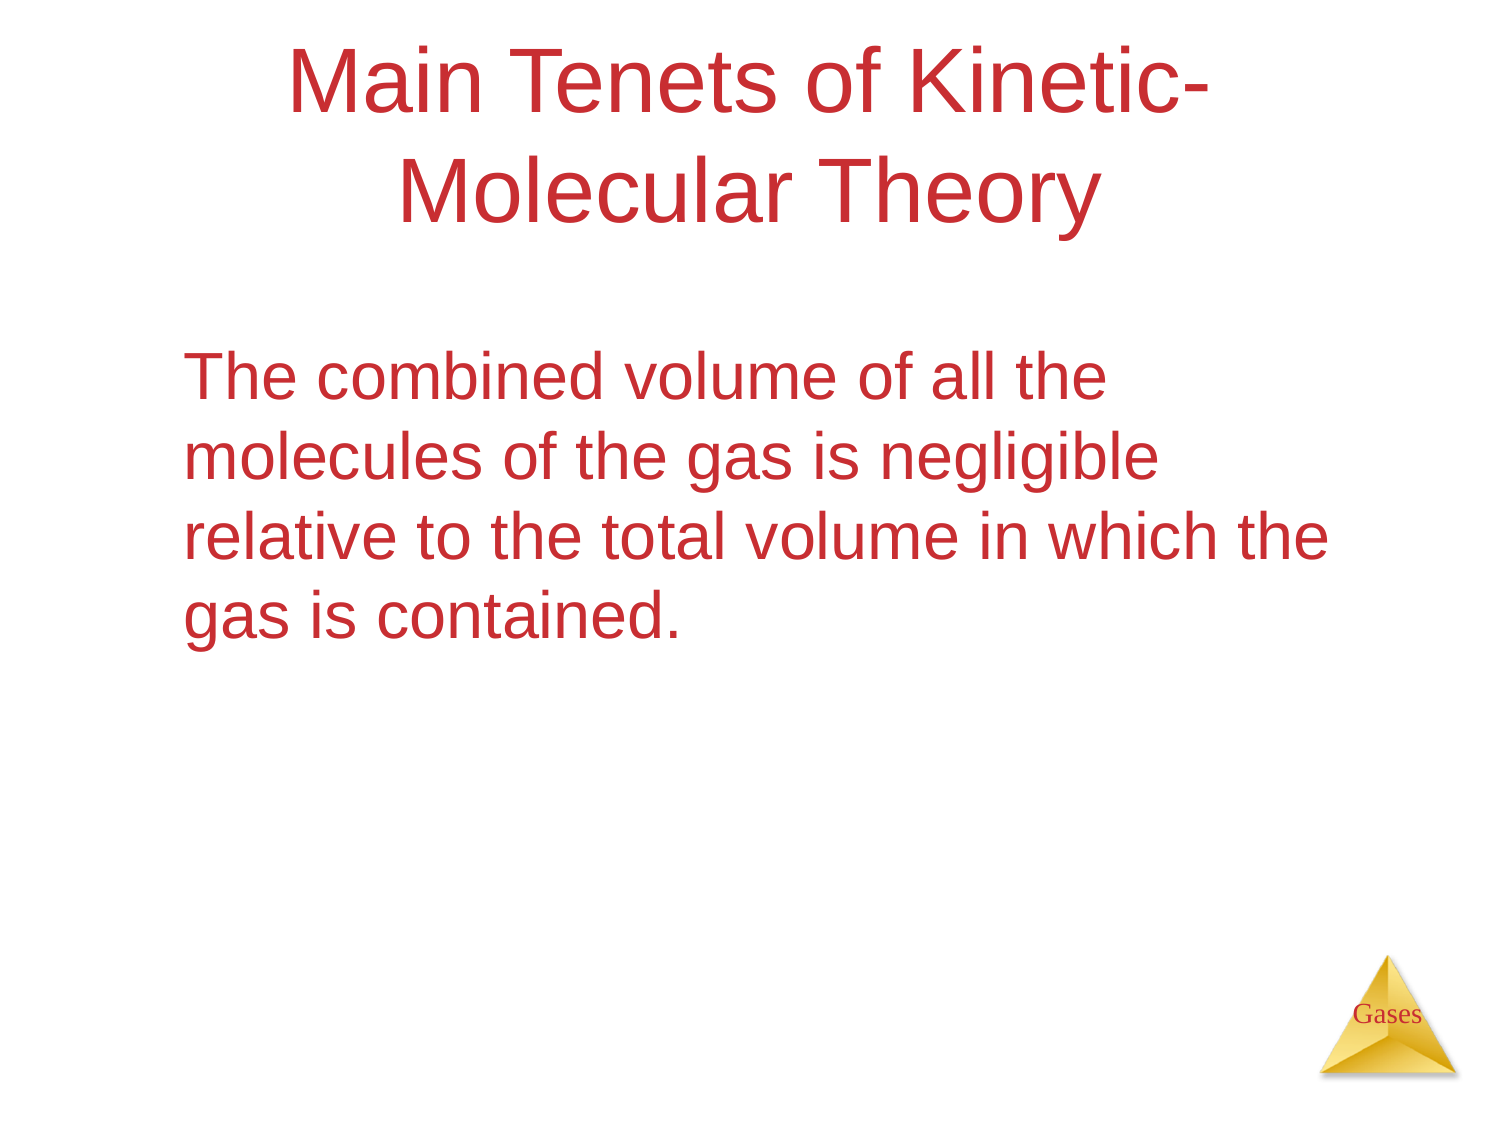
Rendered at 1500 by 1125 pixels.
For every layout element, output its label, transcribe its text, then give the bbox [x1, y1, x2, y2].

picture [1275, 899, 1500, 1125]
title Main Tenets of Kinetic-Molecular Theory [112, 37, 1388, 226]
list The combined volume of all the molecules of the gas is negligible relative to the total volume in which the gas is contained. [112, 324, 1388, 1001]
